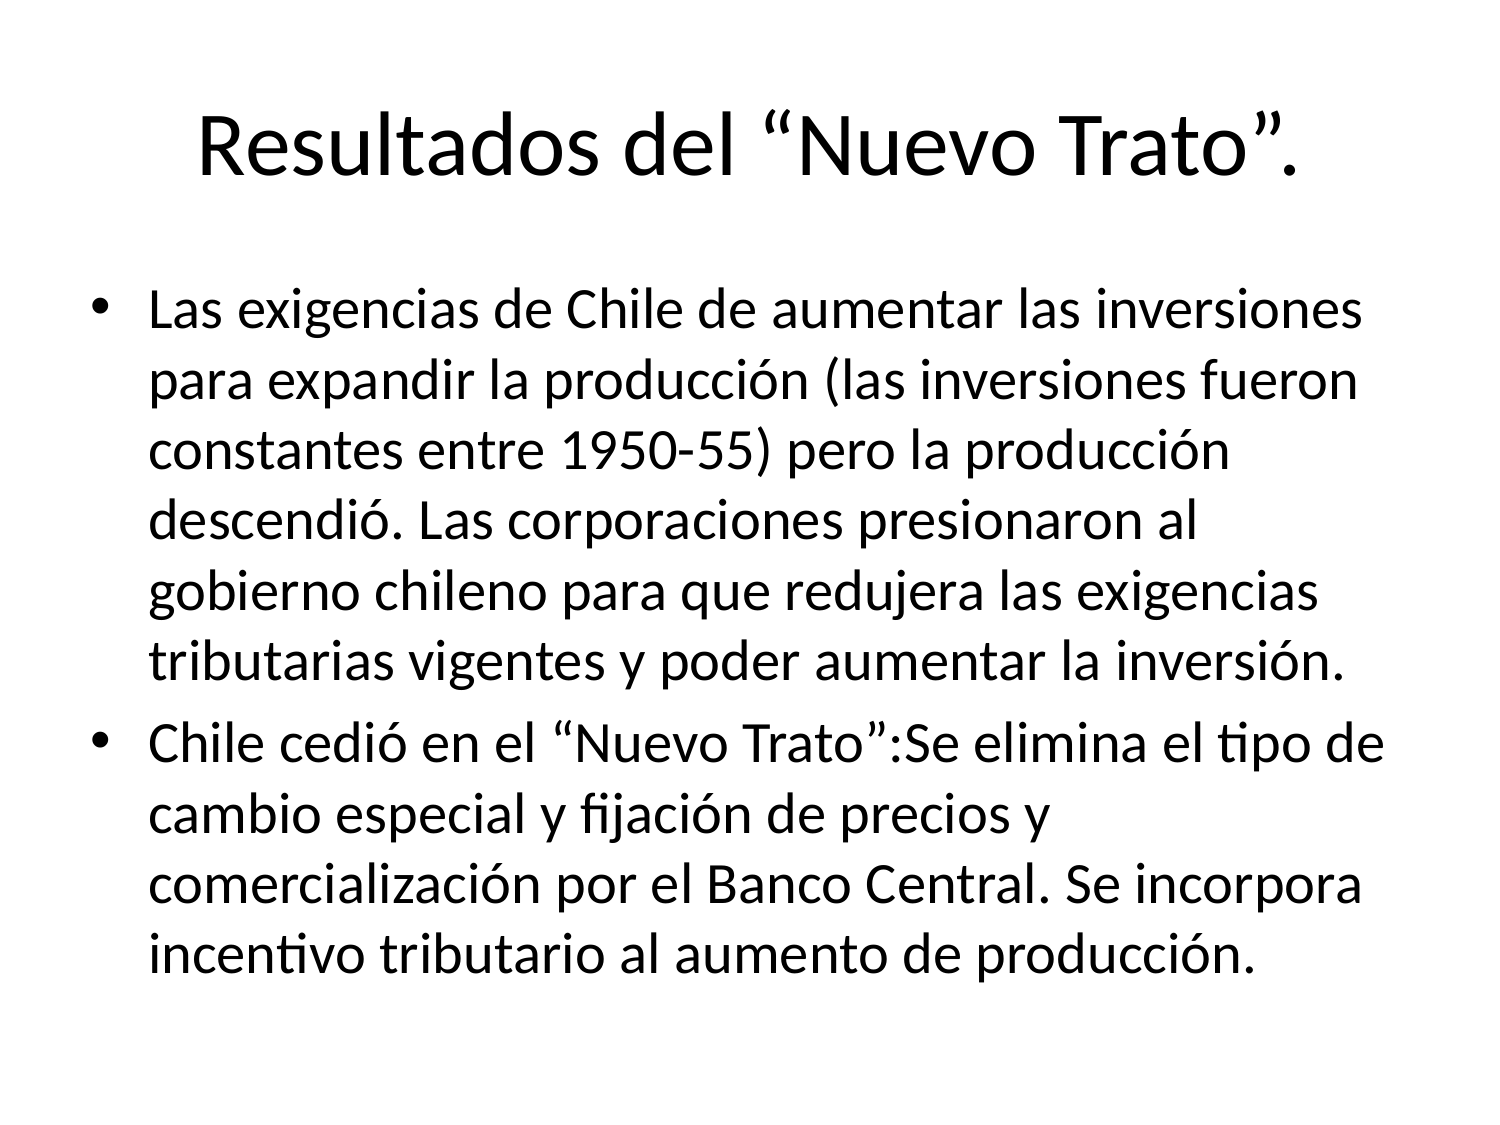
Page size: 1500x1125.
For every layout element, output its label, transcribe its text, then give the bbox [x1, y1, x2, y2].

list Las exigencias de Chile de aumentar las inversiones para expandir la producción (las inversiones fueron constantes entre 1950-55) pero la producción descendió. Las corporaciones presionaron al gobierno chileno para que redujera las exigencias tributarias vigentes y poder aumentar la inversión. Chile cedió en el “Nuevo Trato”:Se elimina el tipo de cambio especial y fijación de precios y comercialización por el Banco Central. Se incorpora incentivo tributario al aumento de producción. [75, 262, 1425, 1005]
title Resultados del “Nuevo Trato”. [75, 45, 1425, 233]
